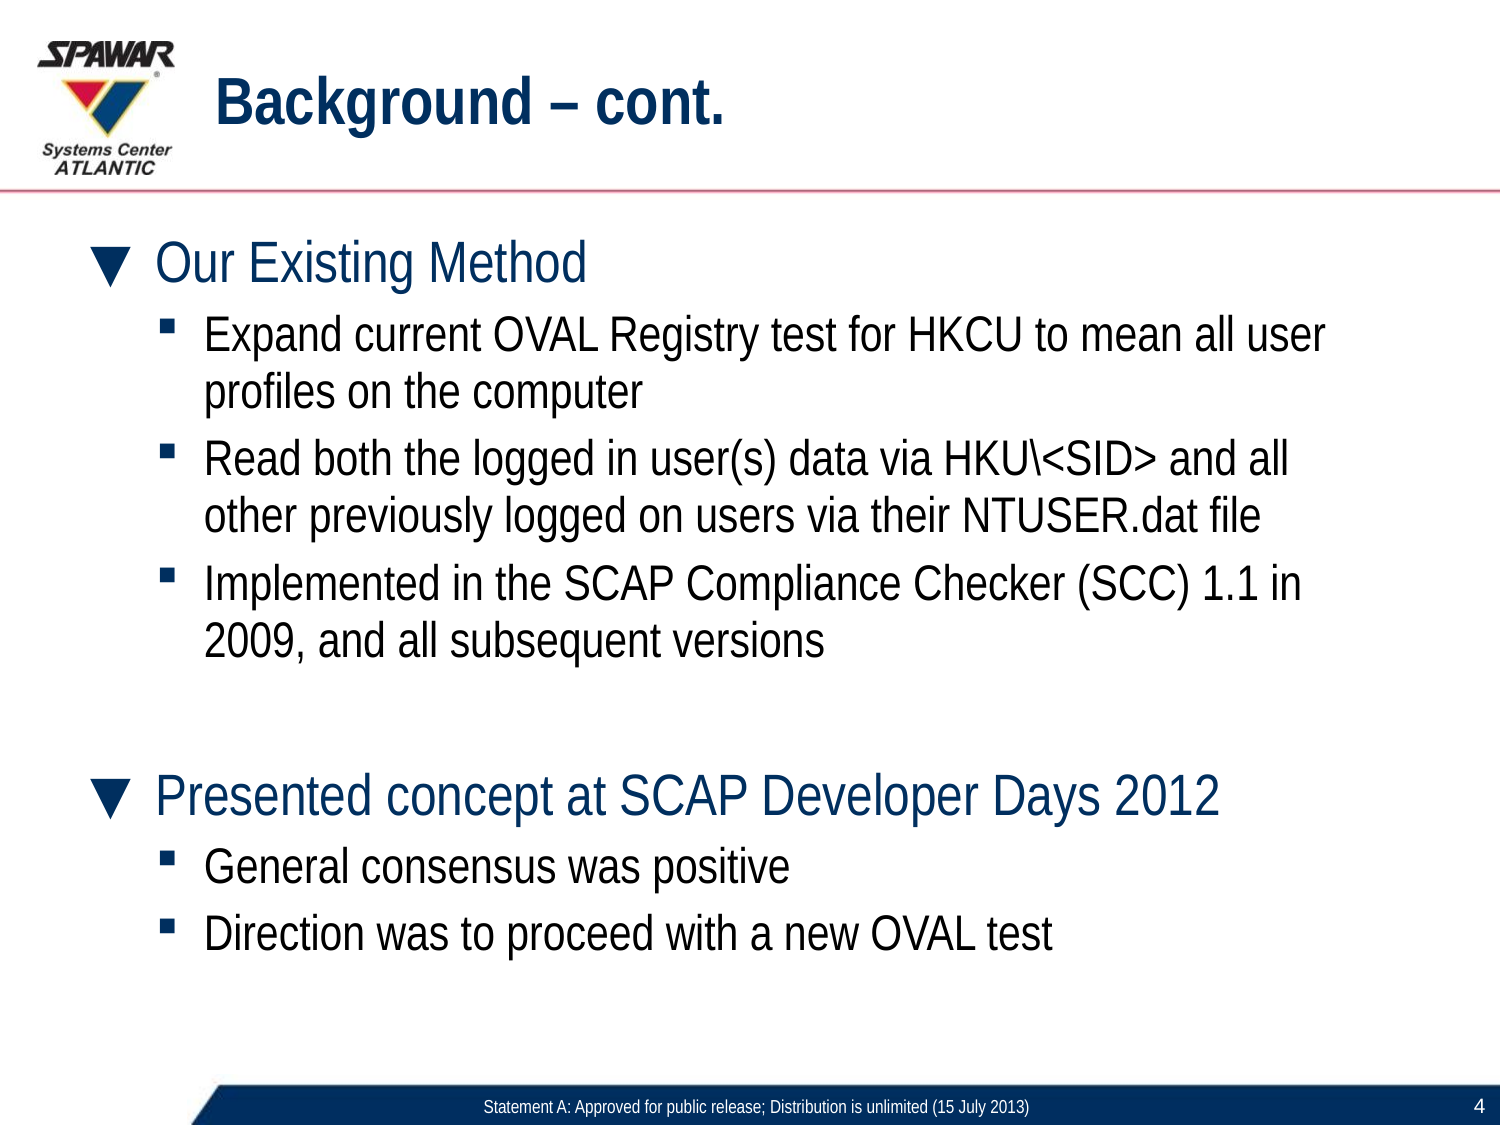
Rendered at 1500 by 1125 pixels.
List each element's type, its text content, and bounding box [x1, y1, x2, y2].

picture [187, 1074, 1500, 1125]
list Our Existing Method Expand current OVAL Registry test for HKCU to mean all user profiles on the computer Read both the logged in user(s) data via HKU\<SID> and all other previously logged on users via their NTUSER.dat file Implemented in the SCAP Compliance Checker (SCC) 1.1 in 2009, and all subsequent versions Presented concept at SCAP Developer Days 2012 General consensus was positive Direction was to proceed with a new OVAL test [74, 224, 1401, 1001]
title Background – cont. [199, 32, 1426, 176]
picture [0, 187, 1500, 200]
picture [37, 41, 175, 175]
